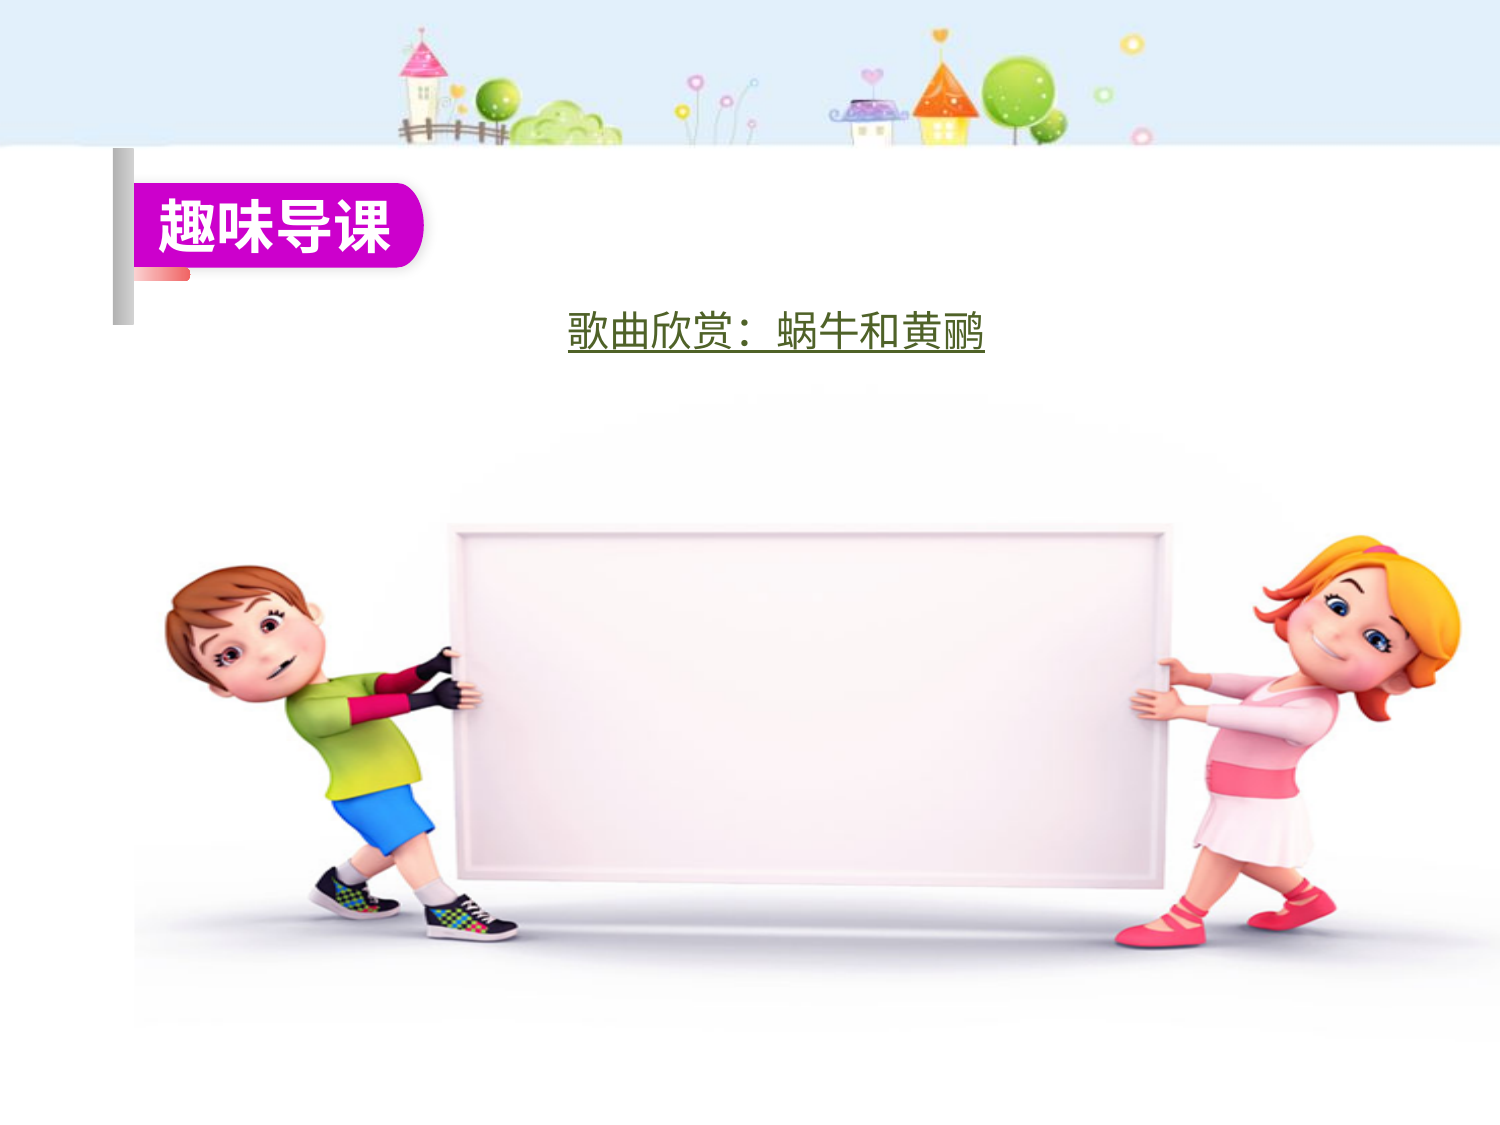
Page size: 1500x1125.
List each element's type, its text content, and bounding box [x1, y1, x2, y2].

text_box 趣味导课 [143, 183, 446, 268]
picture [0, 0, 1500, 1125]
text_box [112, 148, 134, 325]
text_box 歌曲欣赏：蜗牛和黄鹂 [552, 272, 1057, 324]
text_box [134, 183, 143, 267]
text_box [133, 267, 191, 282]
